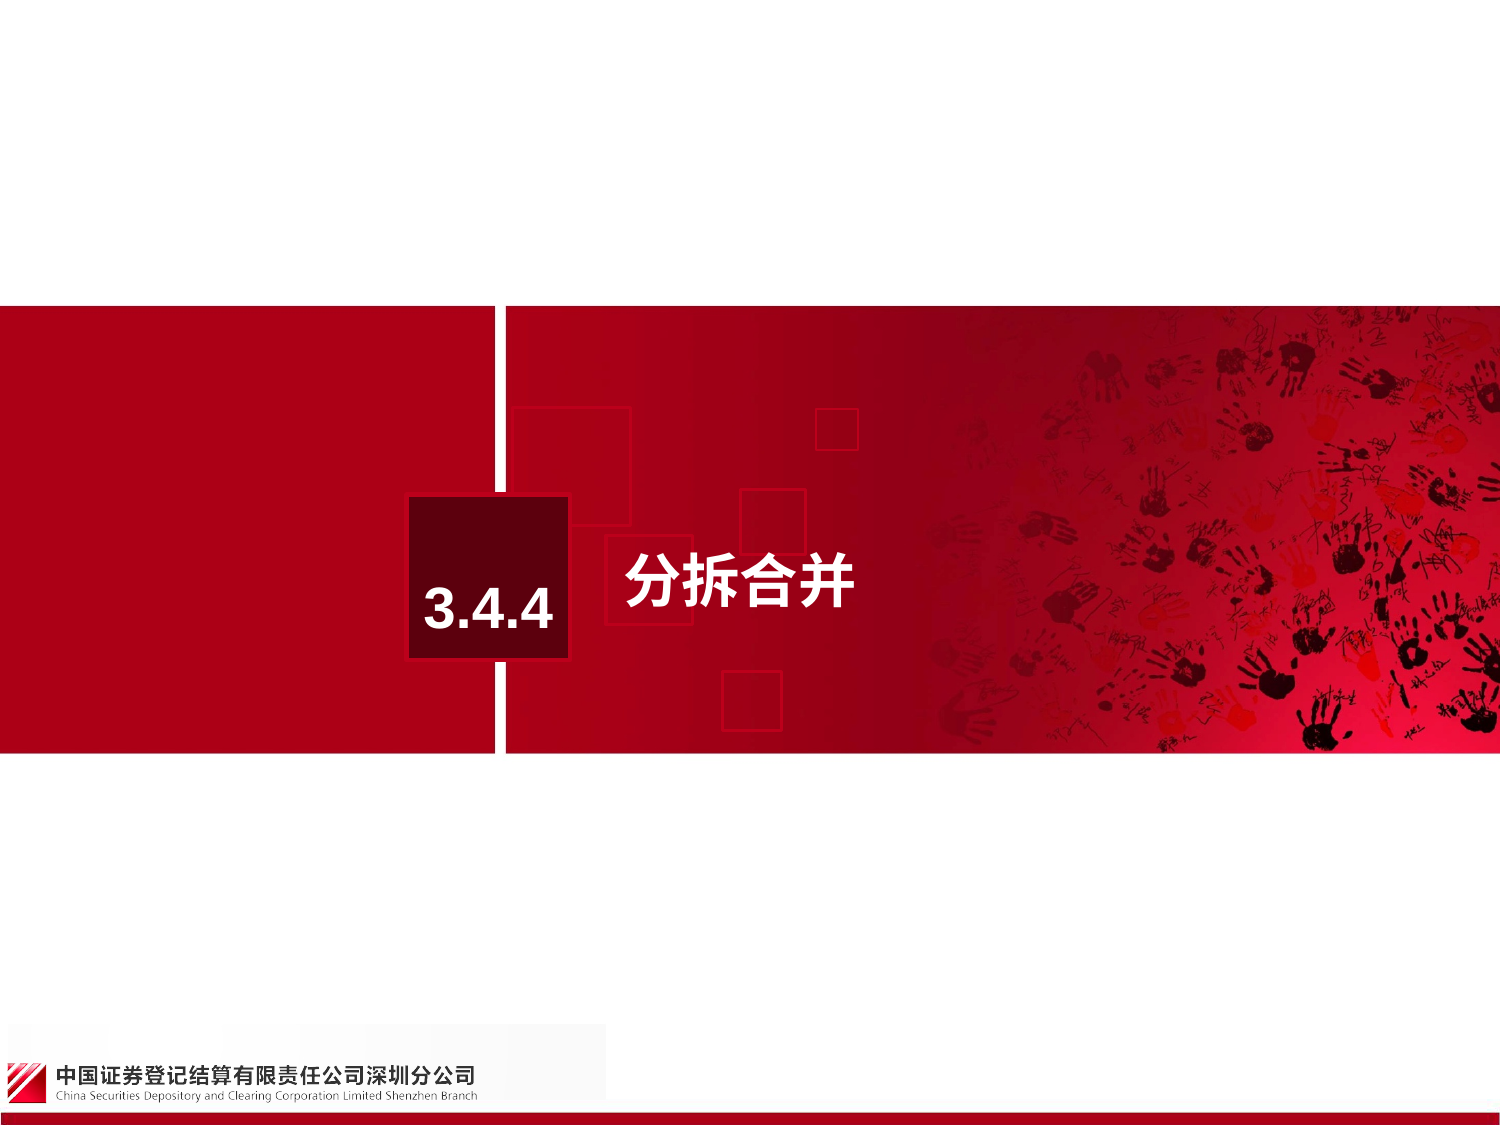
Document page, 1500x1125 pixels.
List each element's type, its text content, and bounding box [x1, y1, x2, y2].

title 分拆合并 [608, 520, 1459, 639]
picture [0, 0, 1500, 1125]
list 3.4.4 [404, 492, 572, 662]
